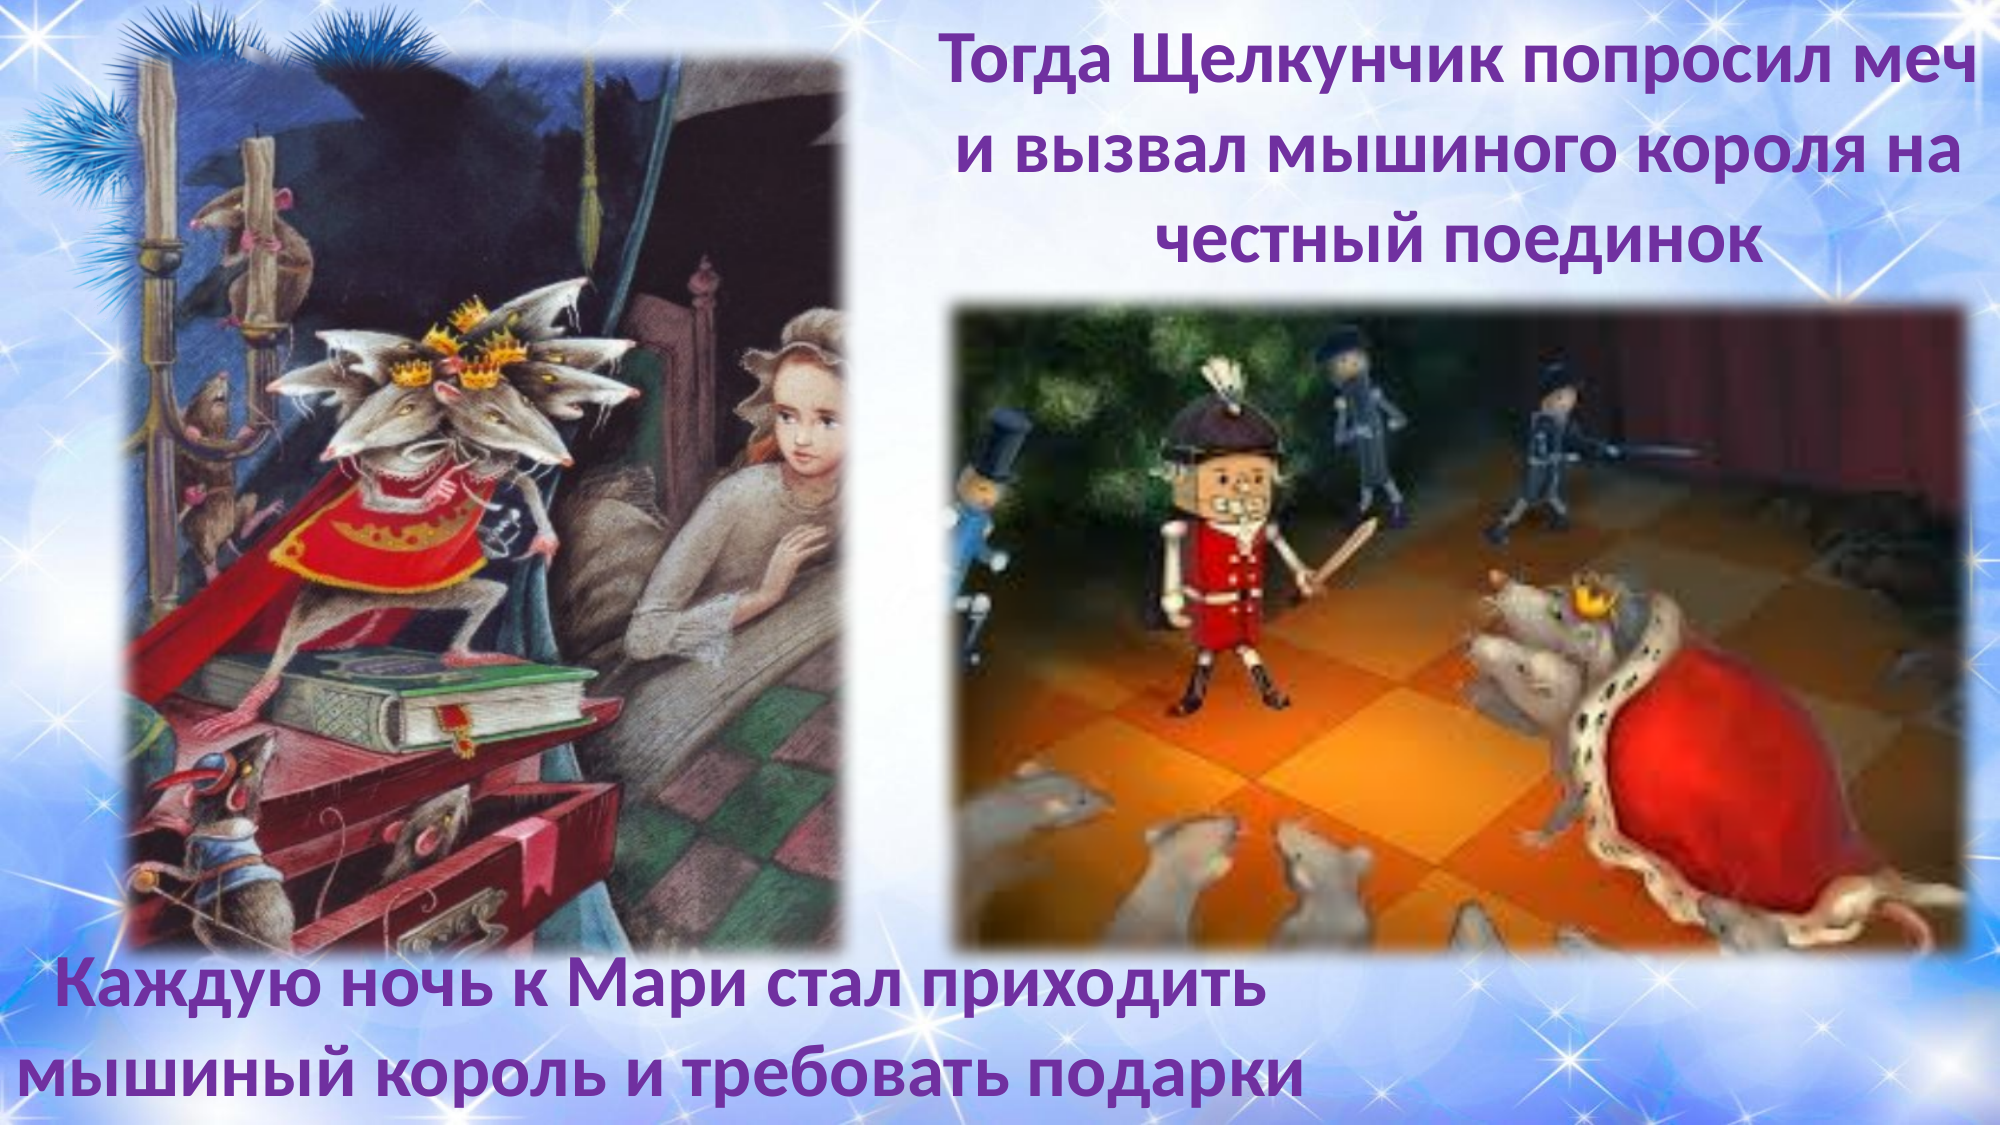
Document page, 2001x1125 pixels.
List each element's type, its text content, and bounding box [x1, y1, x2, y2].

text_box Тогда Щелкунчик попросил меч и вызвал мышиного короля на честный поединок [919, 0, 2000, 285]
text_box Каждую ночь к Мари стал приходить мышиный король и требовать подарки [0, 924, 1391, 1119]
picture [0, 0, 2000, 1125]
